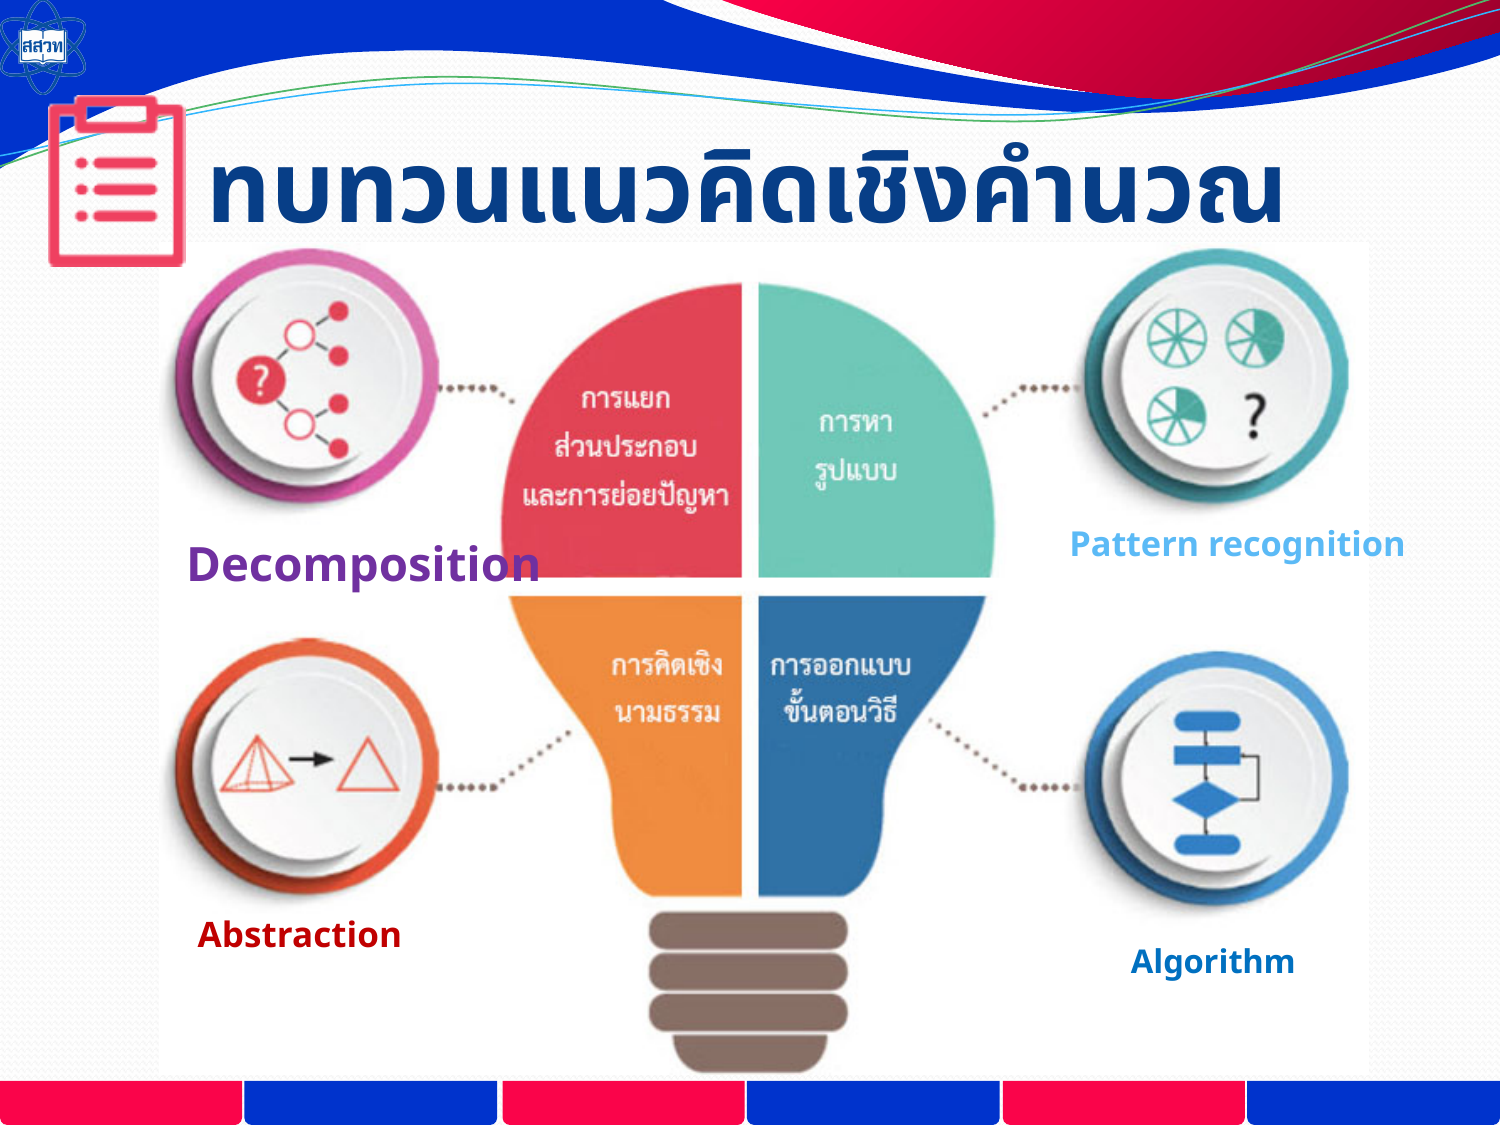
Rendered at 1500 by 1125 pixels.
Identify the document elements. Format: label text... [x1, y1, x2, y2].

picture [159, 241, 1369, 1076]
text_box Pattern recognition [1376, 515, 1424, 614]
table_cell เสื้อเชิ้ต แขนยาว [1369, 244, 1376, 303]
picture [0, 0, 186, 268]
title ทบทวนแนวคิดเชิงคำนวณ [206, 115, 1425, 303]
